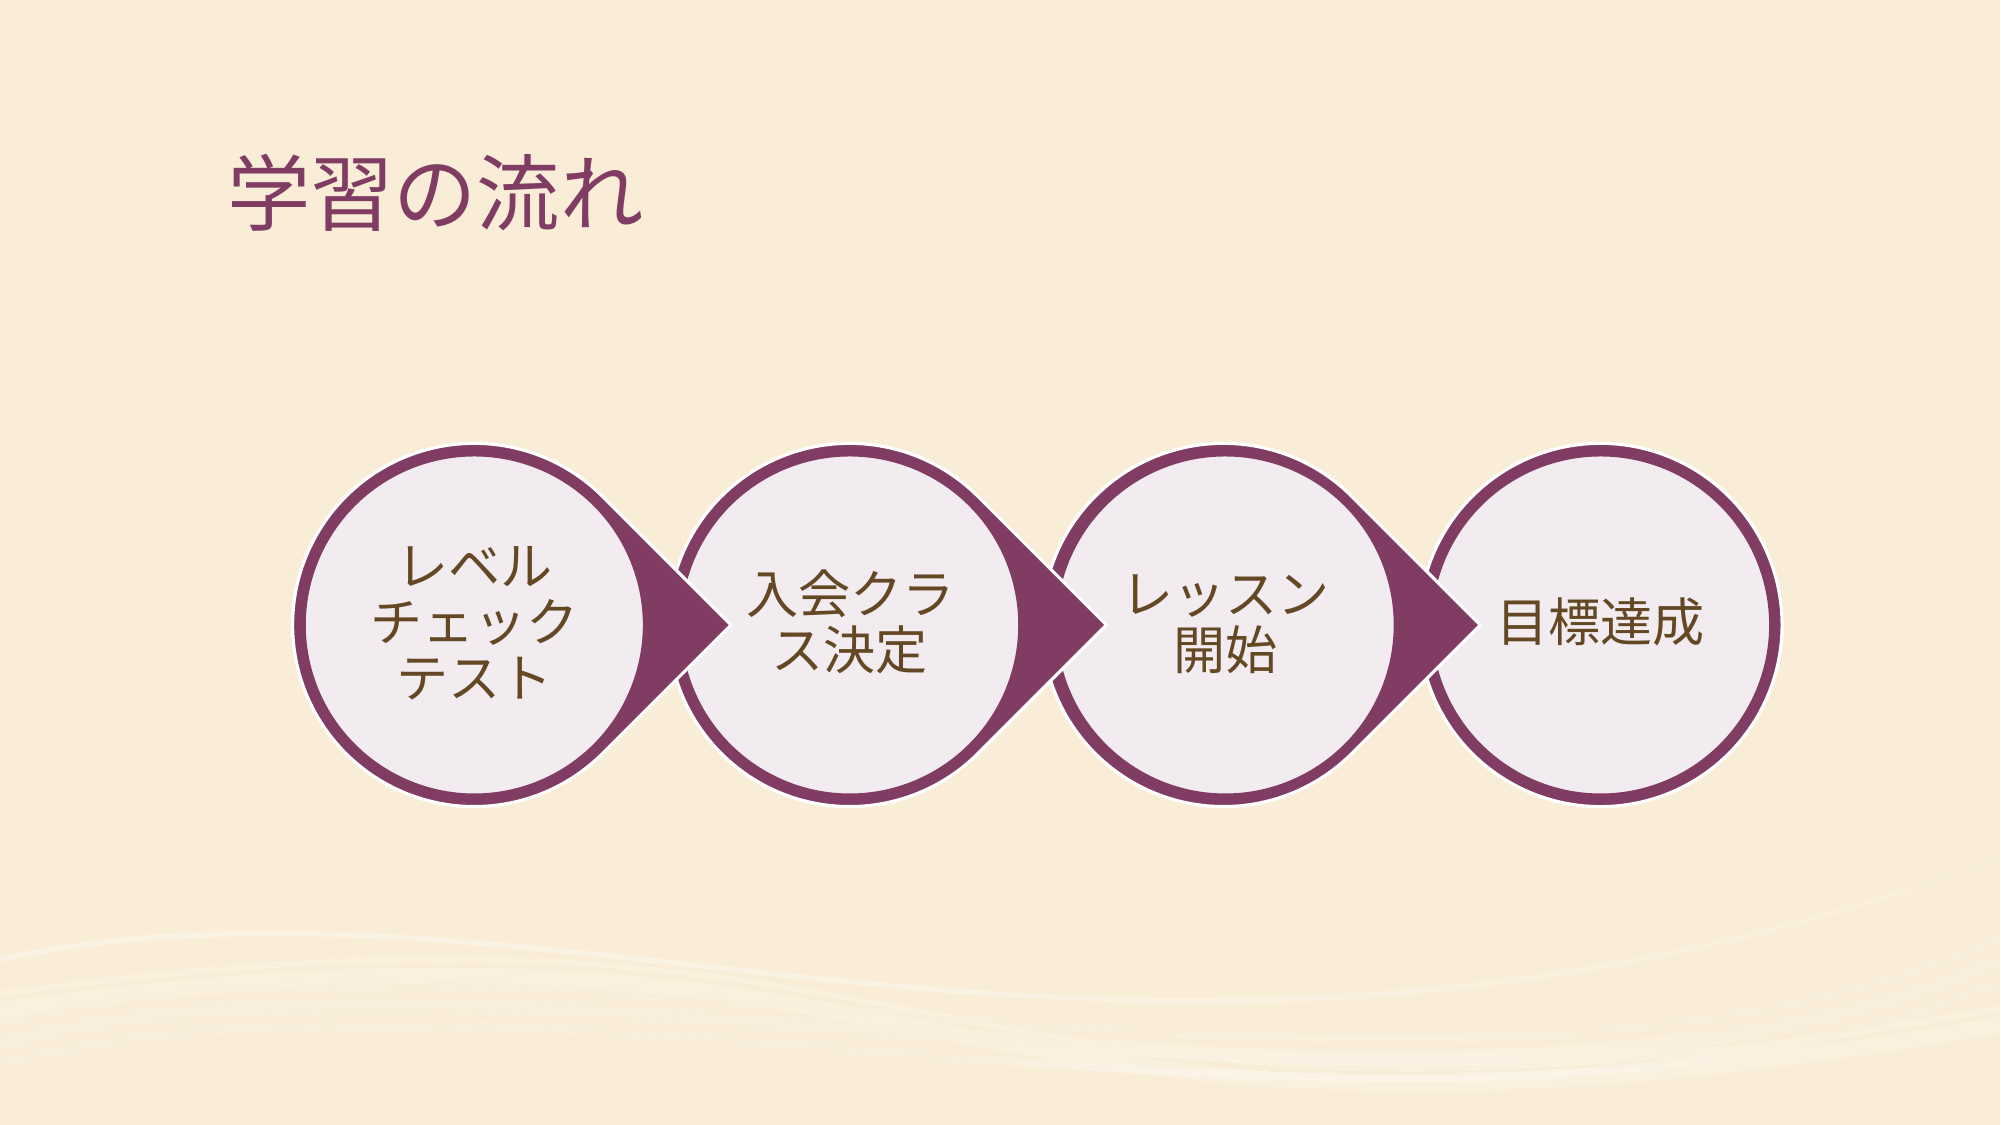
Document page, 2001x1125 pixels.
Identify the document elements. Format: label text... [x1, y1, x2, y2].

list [212, 299, 1788, 950]
title 学習の流れ [212, 50, 1788, 250]
